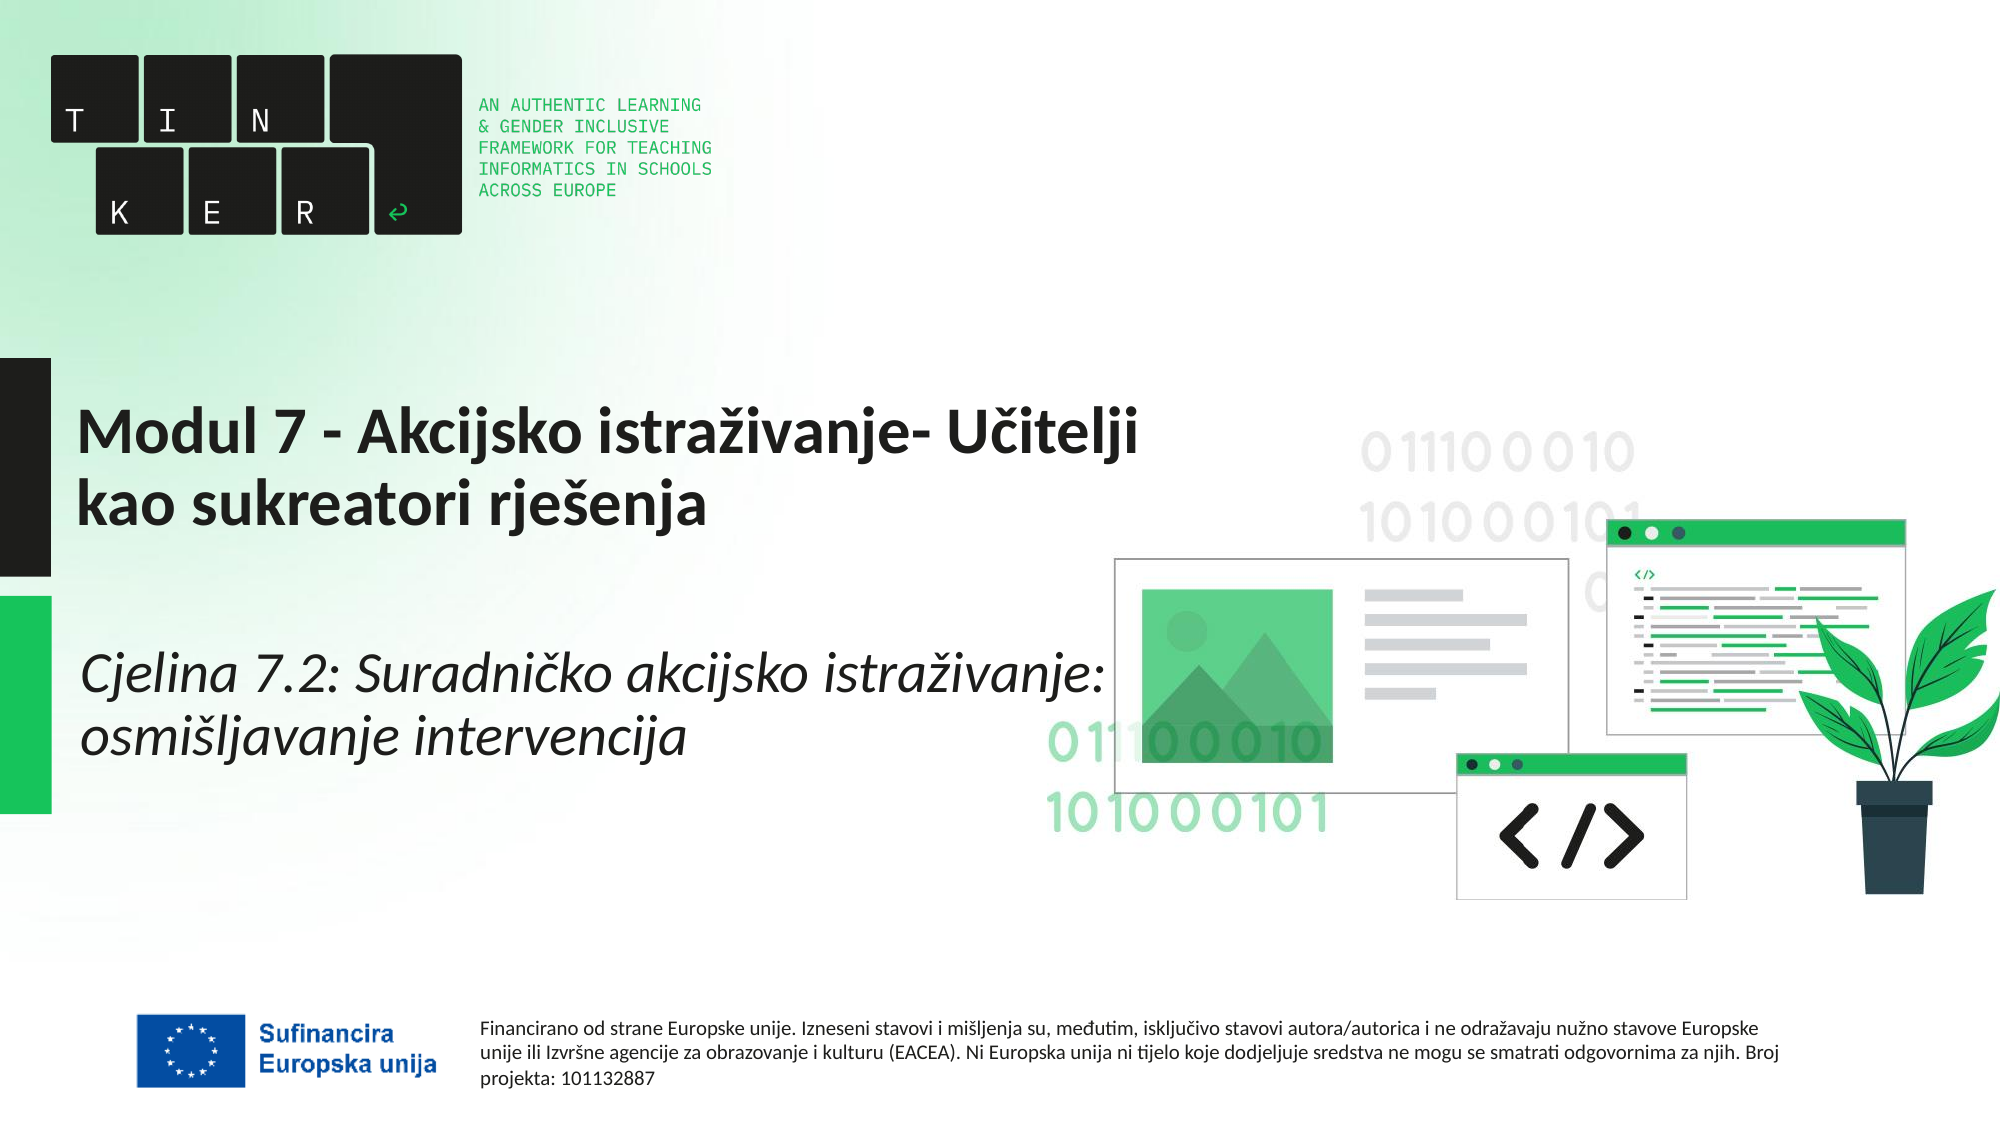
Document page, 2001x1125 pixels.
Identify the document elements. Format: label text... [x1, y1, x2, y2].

subtitle Cjelina 7.2: Suradničko akcijsko istraživanje: osmišljavanje intervencija [65, 599, 1128, 812]
picture [0, 0, 843, 1125]
title Modul 7 - Akcijsko istraživanje- Učitelji kao sukreatori rješenja [61, 358, 1196, 578]
picture [1047, 431, 2000, 900]
